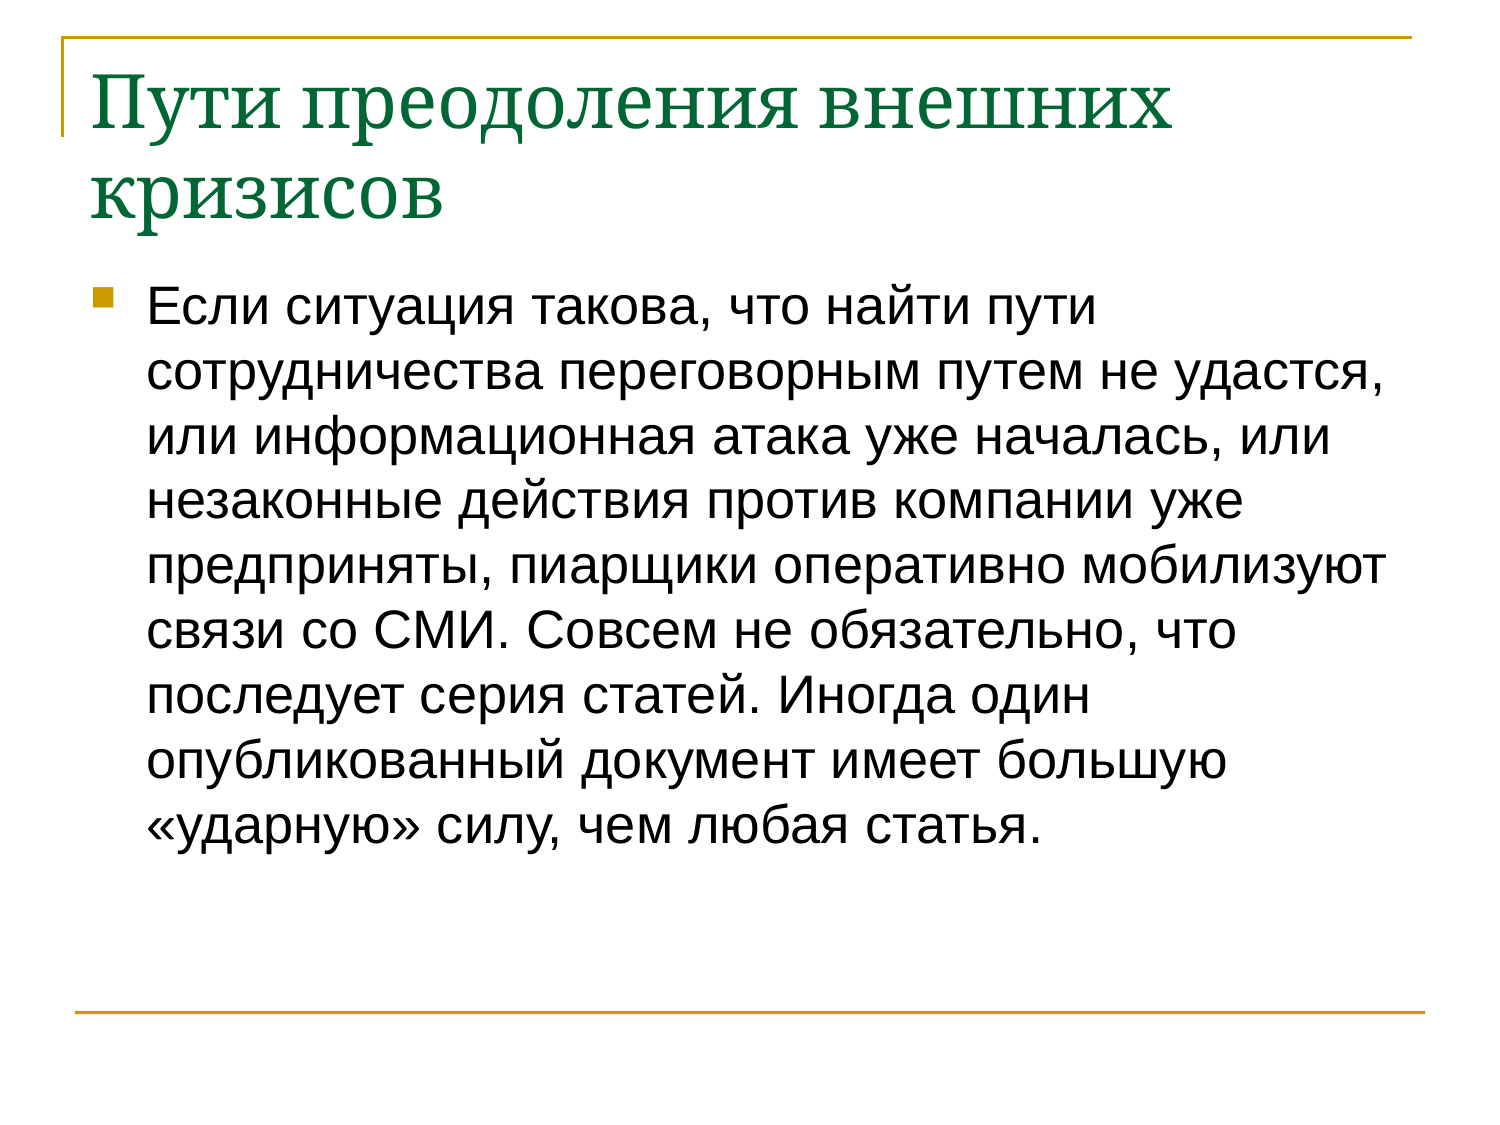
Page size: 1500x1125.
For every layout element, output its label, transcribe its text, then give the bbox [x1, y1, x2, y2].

title Пути преодоления внешних кризисов [74, 45, 1426, 233]
list Если ситуация такова, что найти пути сотрудничества переговорным путем не удастся, или информационная атака уже началась, или незаконные действия против компании уже предприняты, пиарщики оперативно мобилизуют связи со СМИ. Совсем не обязательно, что последует серия статей. Иногда один опубликованный документ имеет большую «ударную» силу, чем любая статья. [74, 262, 1426, 1006]
